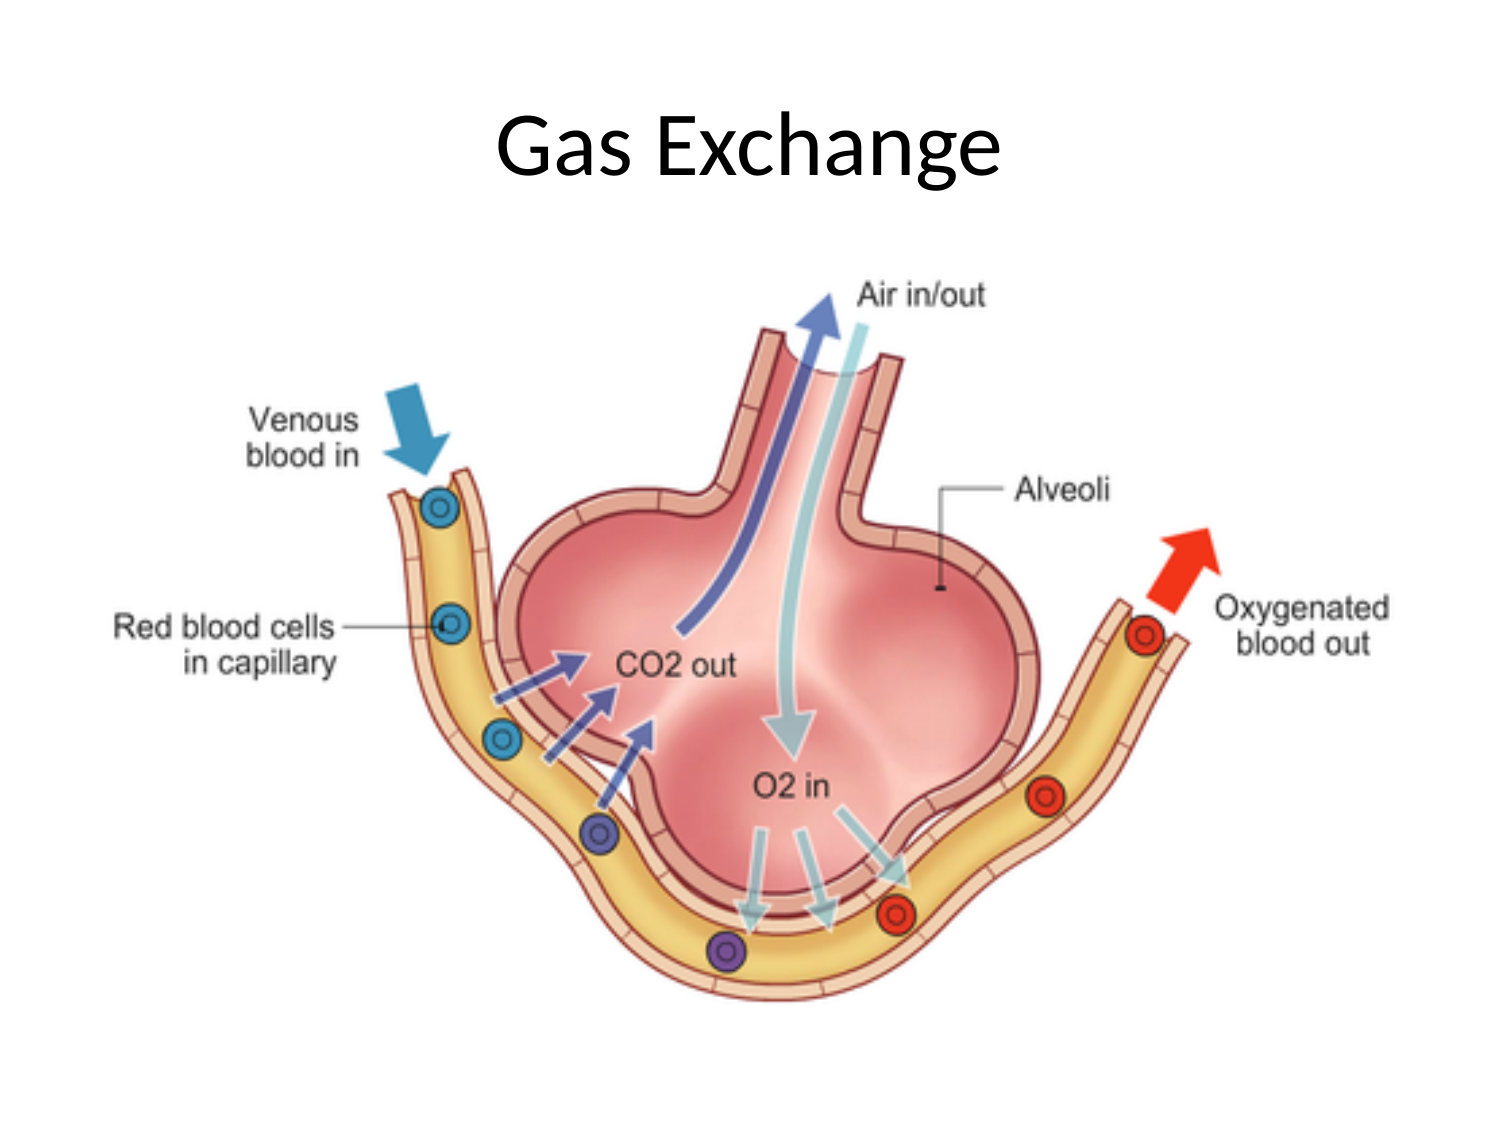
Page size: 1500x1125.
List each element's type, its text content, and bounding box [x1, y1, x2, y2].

title Gas Exchange [75, 45, 1425, 233]
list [74, 262, 1426, 1006]
